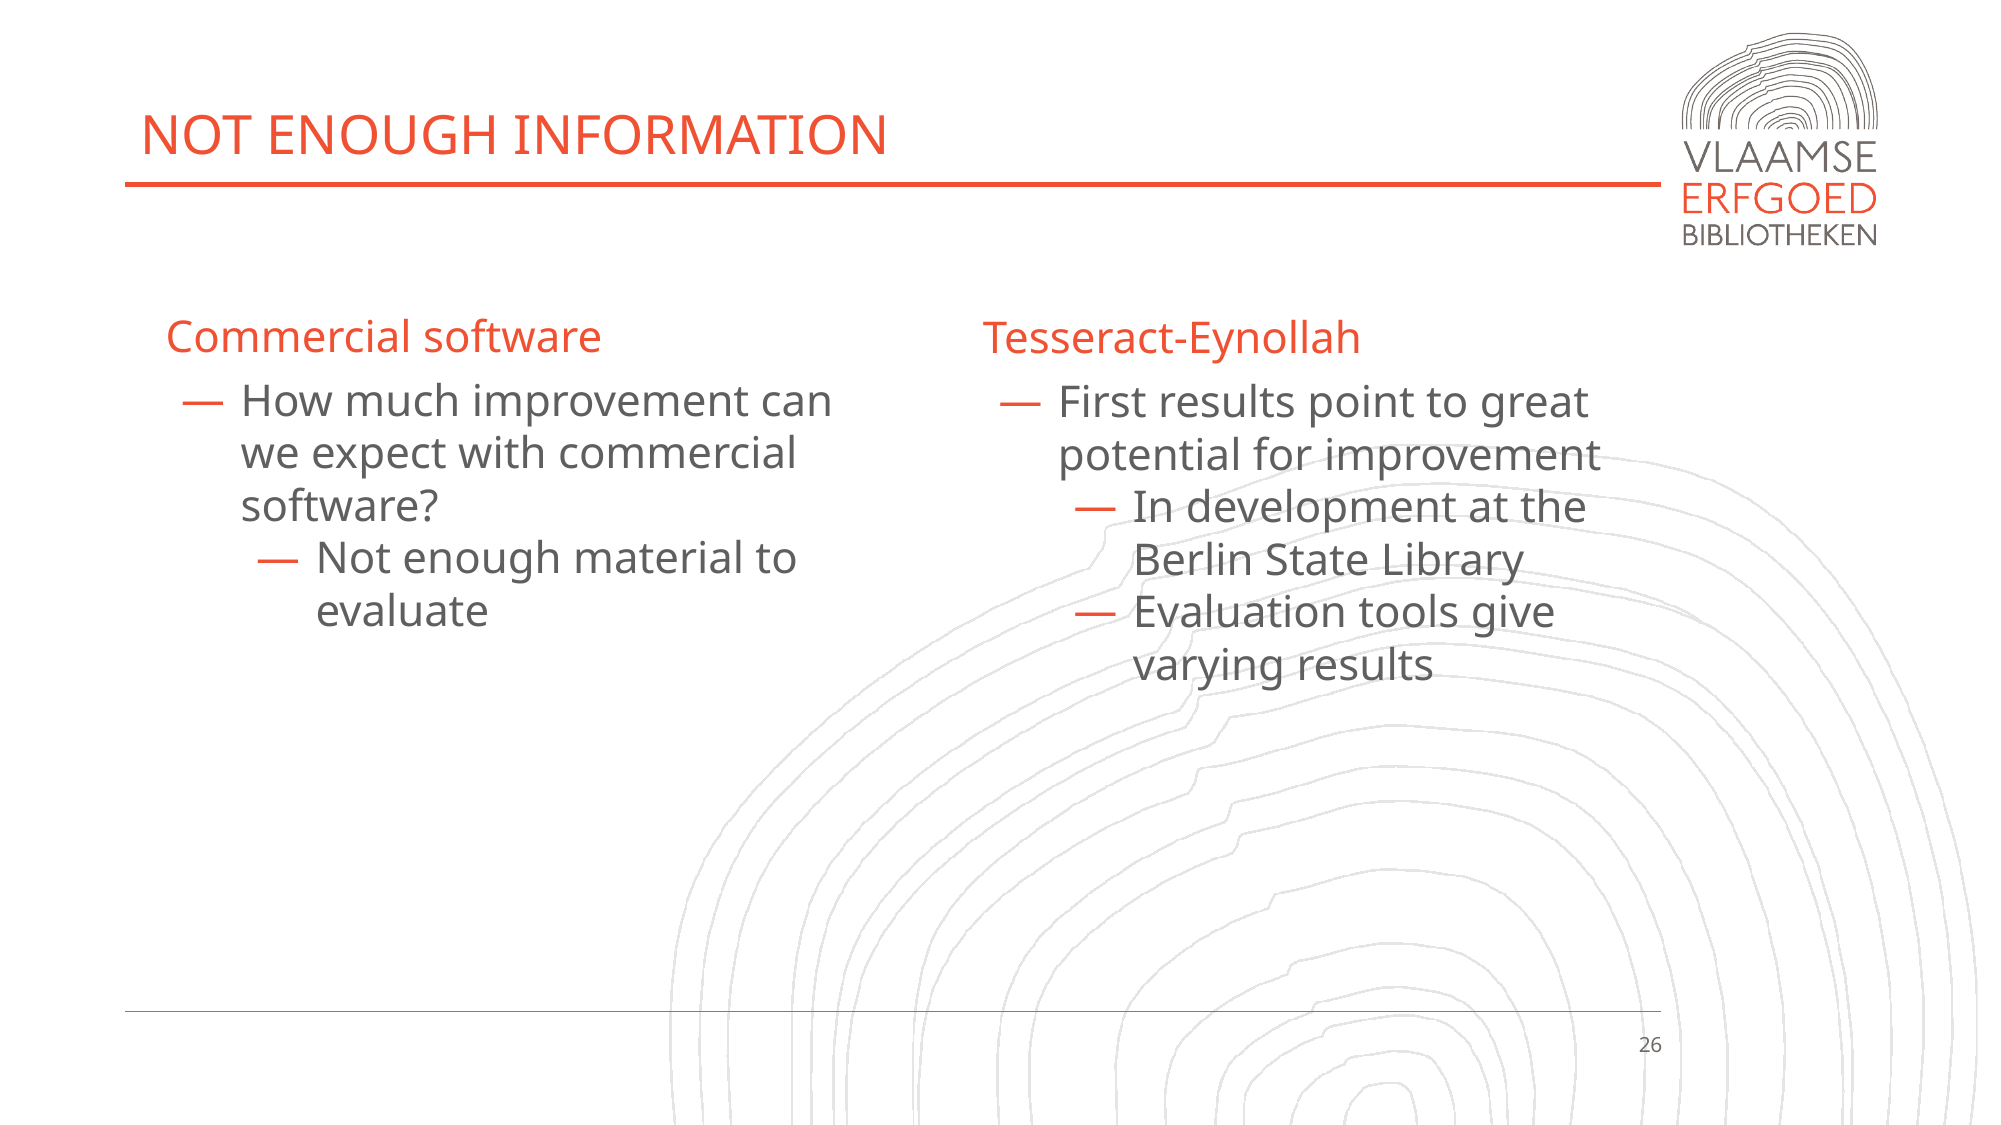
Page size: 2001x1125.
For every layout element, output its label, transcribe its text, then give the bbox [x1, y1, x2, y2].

text_box Tesseract-Eynollah First results point to great potential for improvement In development at the Berlin State Library Evaluation tools give varying results [967, 302, 1700, 972]
picture [1680, 31, 1879, 247]
text_box Commercial software How much improvement can we expect with commercial software? Not enough material to evaluate [150, 301, 909, 971]
title NOT ENOUGH INFORMATION [125, 78, 1876, 173]
picture [669, 444, 1978, 1125]
slide_number 26 [1488, 1024, 1663, 1103]
